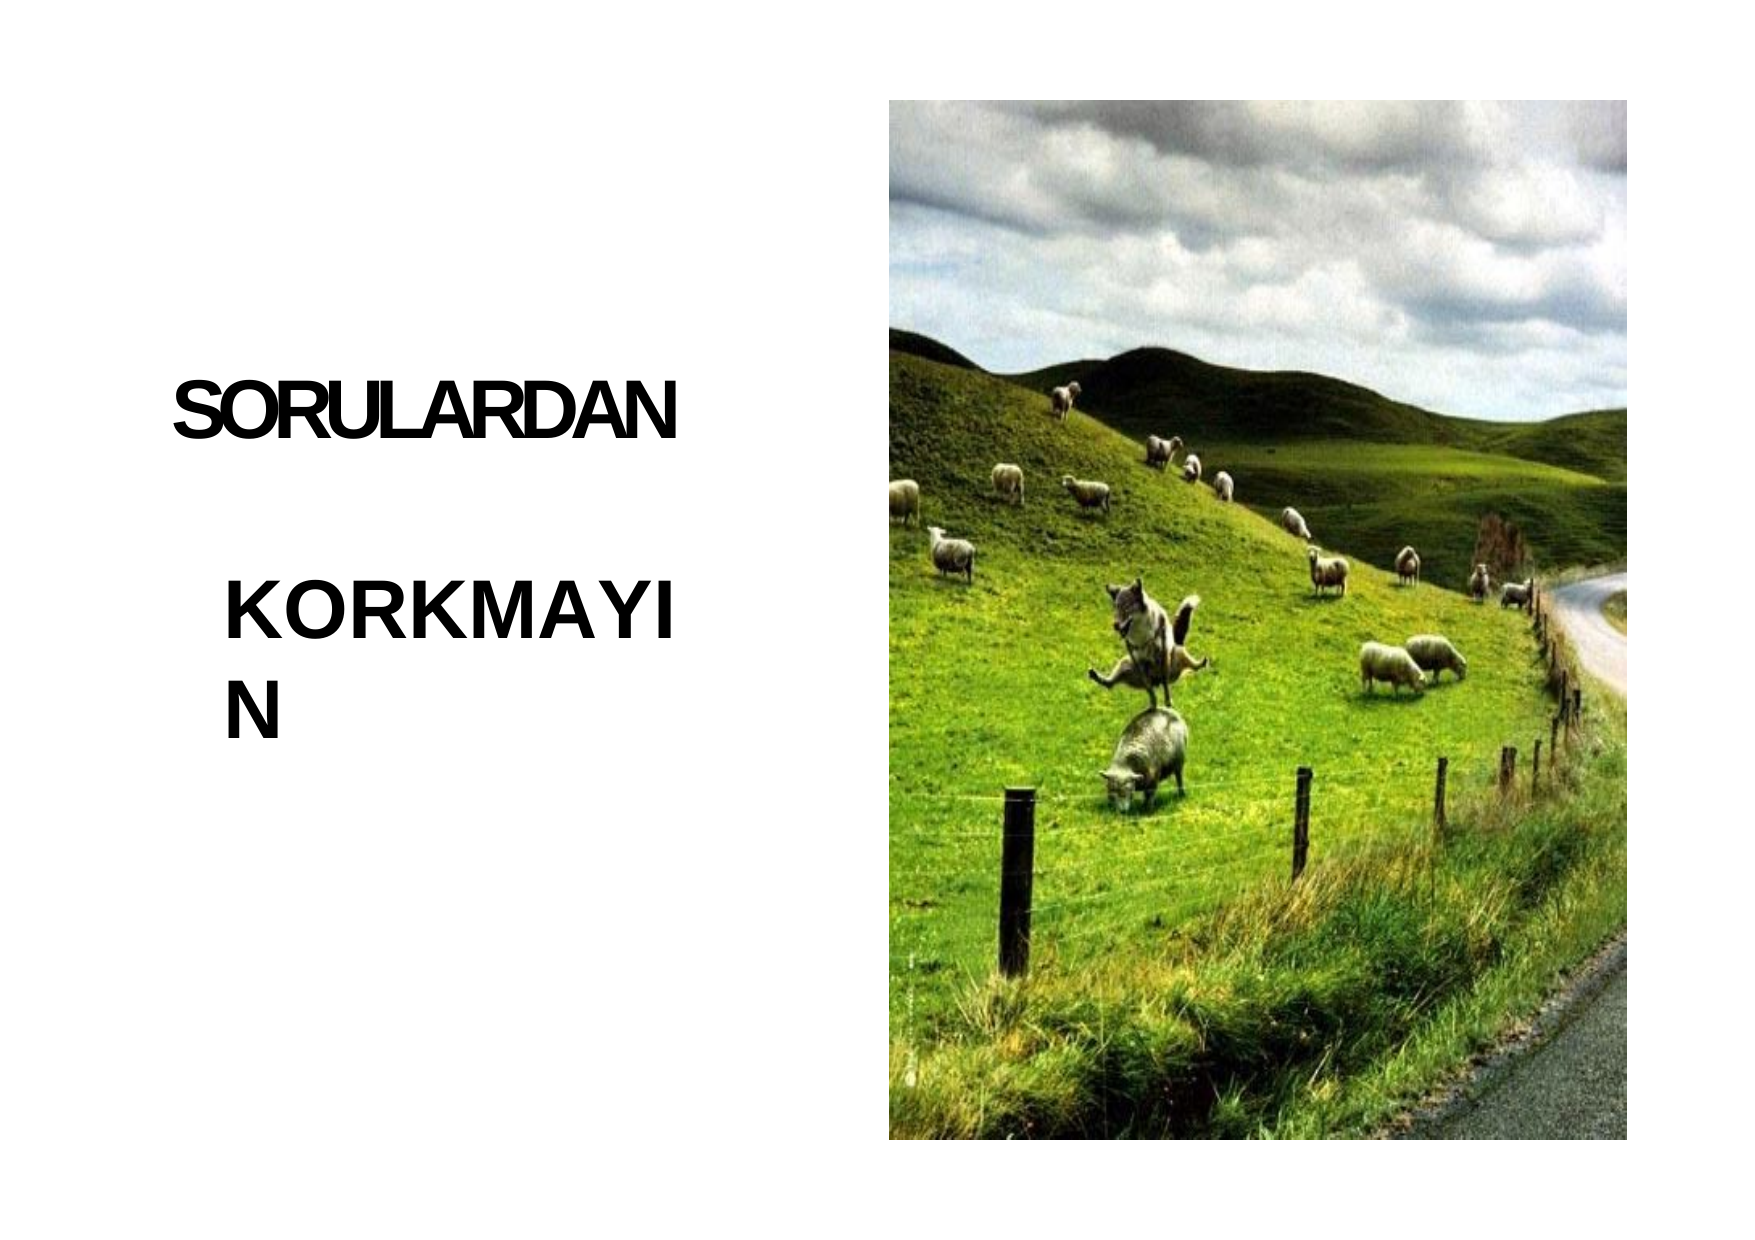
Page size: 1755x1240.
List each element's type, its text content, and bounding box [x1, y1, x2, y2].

title SORULARDAN KORKMAYIN [169, 353, 680, 756]
text_box [889, 100, 1627, 1140]
